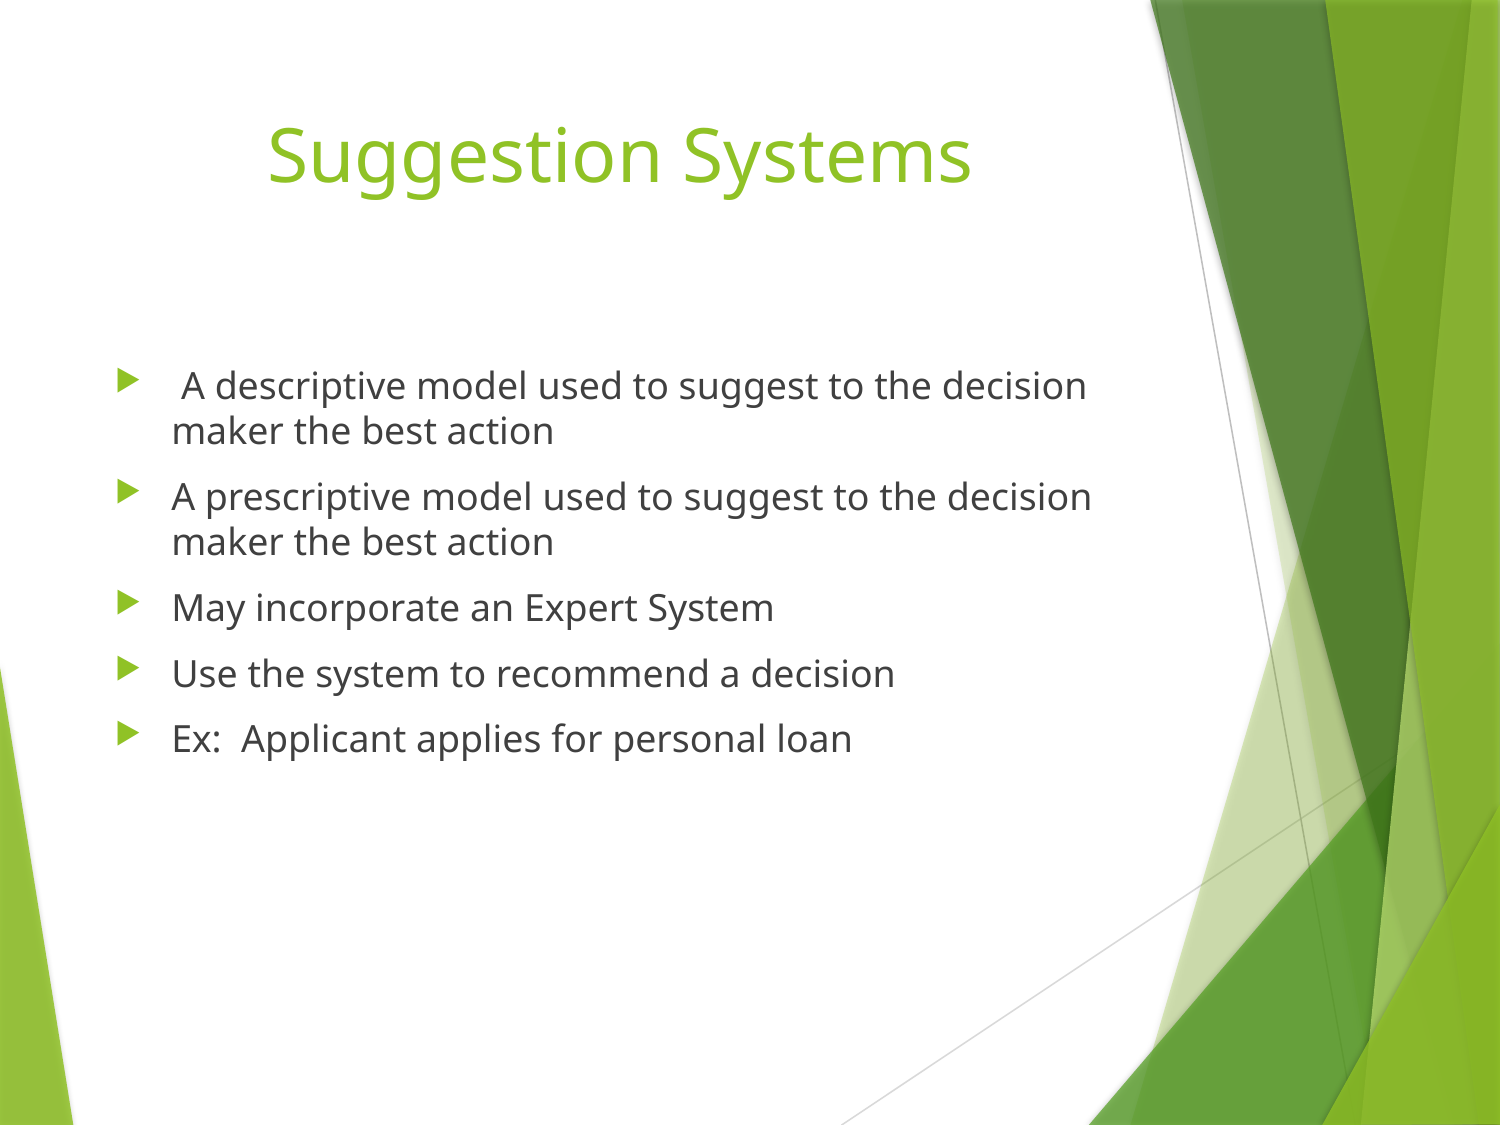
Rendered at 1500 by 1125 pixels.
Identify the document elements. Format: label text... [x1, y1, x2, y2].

list A descriptive model used to suggest to the decision maker the best action A prescriptive model used to suggest to the decision maker the best action May incorporate an Expert System Use the system to recommend a decision Ex: Applicant applies for personal loan [99, 354, 1142, 992]
title Suggestion Systems [99, 99, 1142, 317]
